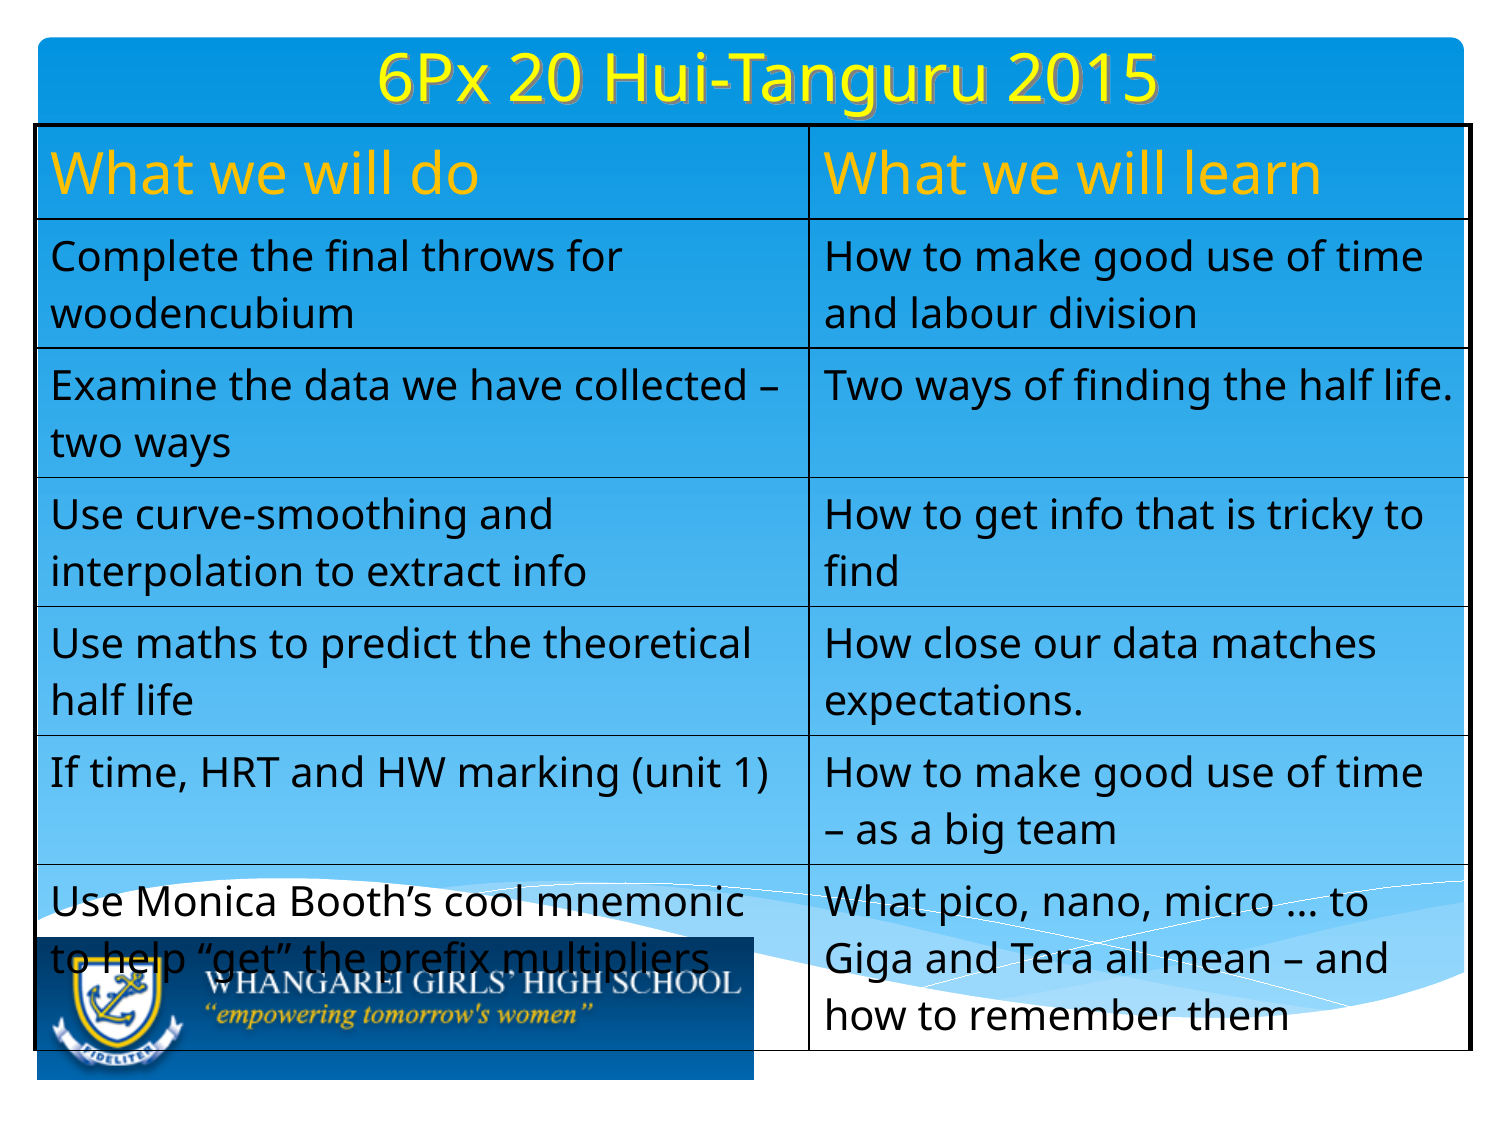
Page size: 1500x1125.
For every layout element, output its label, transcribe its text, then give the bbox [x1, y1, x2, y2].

table_header What we will learn [810, 127, 1468, 218]
table_cell Use maths to predict the theoretical half life [37, 607, 808, 735]
table_cell Use Monica Booth’s cool mnemonic to help “get” the prefix multipliers [37, 865, 808, 1050]
table_cell Use curve-smoothing and interpolation to extract info [37, 478, 808, 606]
text_box 6Px 20 Hui-Tanguru 2015 [162, 24, 1375, 123]
table_cell How to make good use of time and labour division [810, 220, 1468, 347]
table_cell How close our data matches expectations. [810, 607, 1468, 735]
picture [37, 937, 754, 1080]
table_header What we will do [37, 127, 808, 218]
table_cell How to make good use of time – as a big team [810, 736, 1468, 864]
table_cell What pico, nano, micro … to Giga and Tera all mean – and how to remember them [810, 865, 1468, 1050]
table_cell Complete the final throws for woodencubium [37, 220, 808, 347]
table_cell How to get info that is tricky to find [810, 478, 1468, 606]
table_cell Examine the data we have collected – two ways [37, 349, 808, 477]
table_cell Two ways of finding the half life. [810, 349, 1468, 477]
table_cell If time, HRT and HW marking (unit 1) [37, 736, 808, 864]
